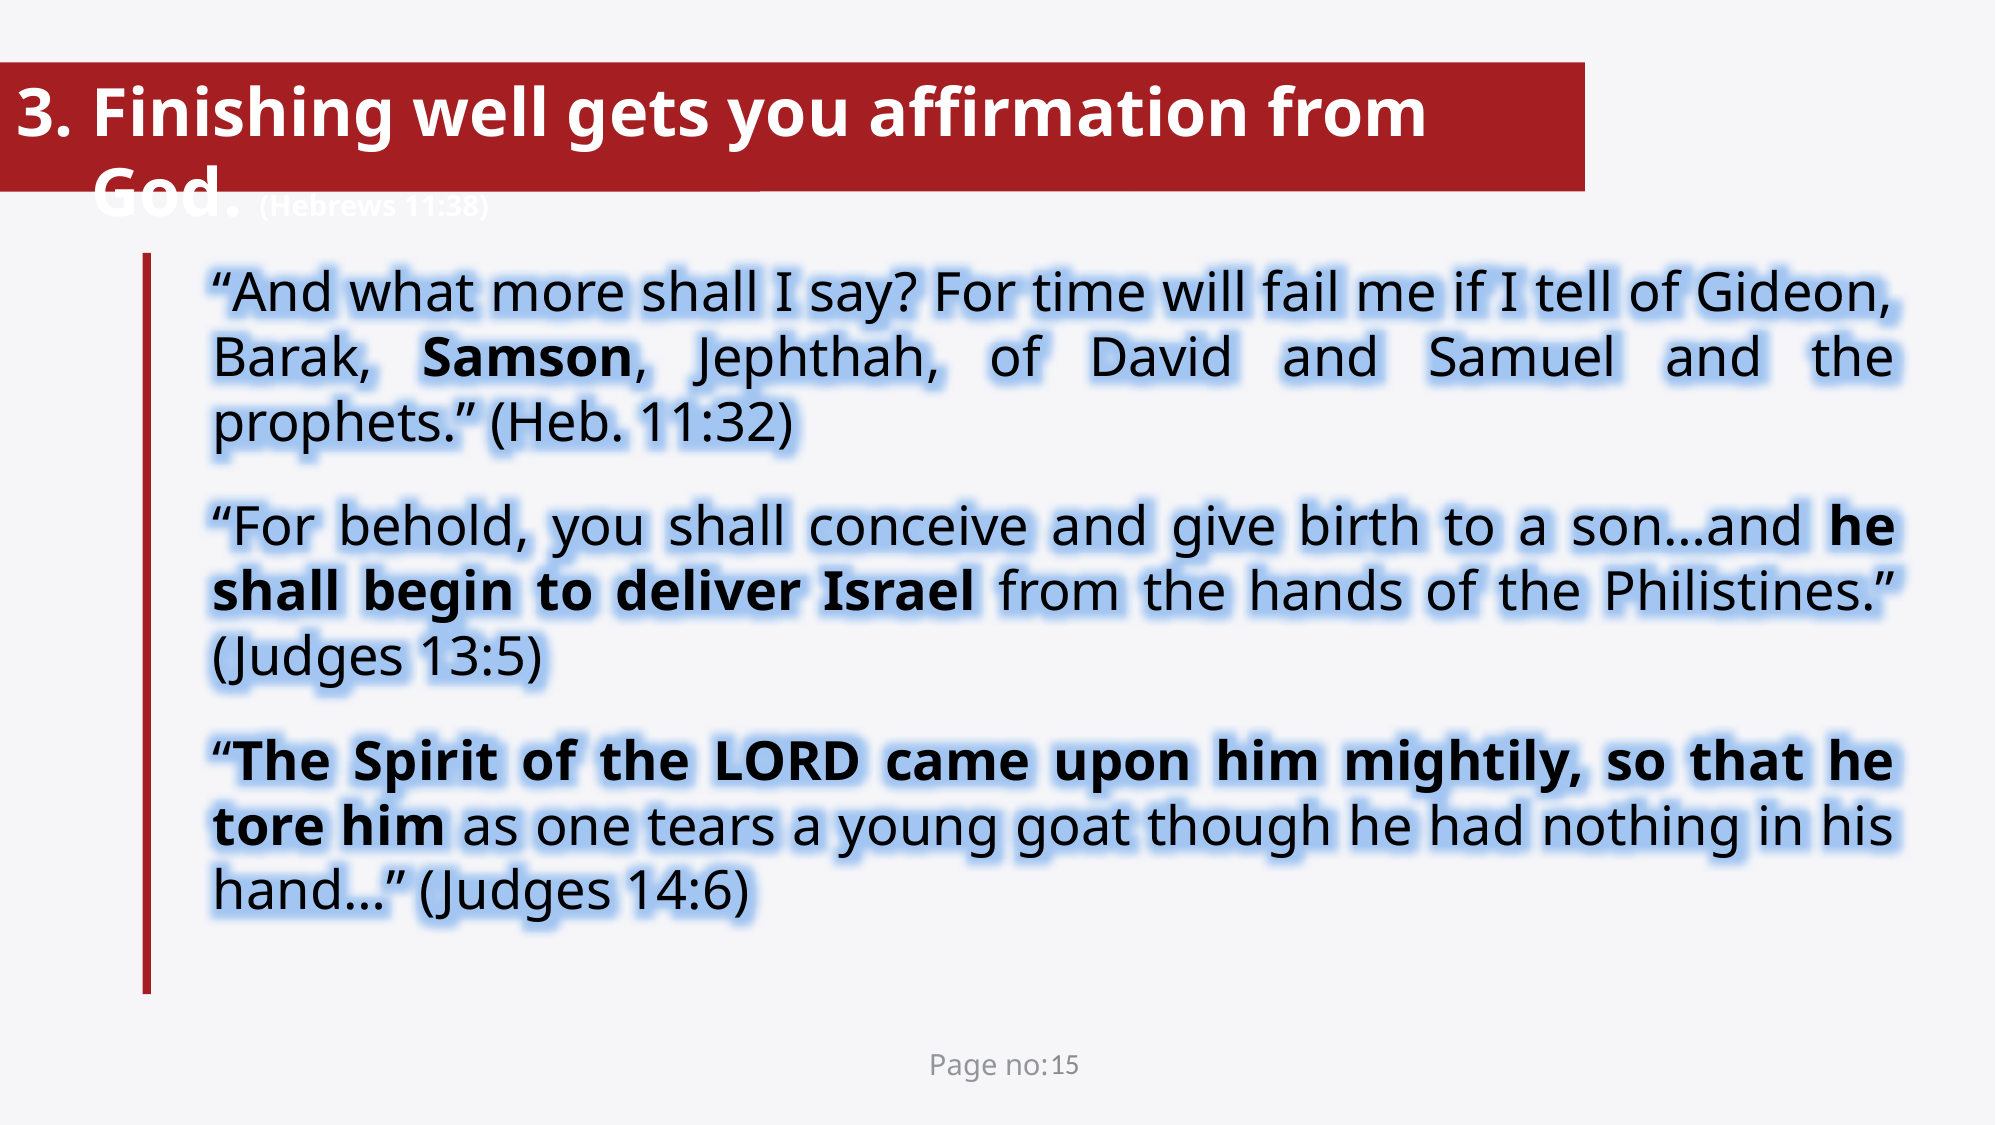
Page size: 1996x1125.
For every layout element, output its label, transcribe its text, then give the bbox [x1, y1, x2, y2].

text_box “And what more shall I say? For time will fail me if I tell of Gideon, Barak, Samson, Jephthah, of David and Samuel and the prophets.” (Heb. 11:32) [198, 249, 1911, 460]
text_box “For behold, you shall conceive and give birth to a son…and he shall begin to deliver Israel from the hands of the Philistines.” (Judges 13:5) [198, 484, 1911, 694]
text_box “The Spirit of the Lord came upon him mightily, so that he tore him as one tears a young goat though he had nothing in his hand…” (Judges 14:6) [198, 718, 1911, 929]
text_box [1, 62, 1586, 194]
